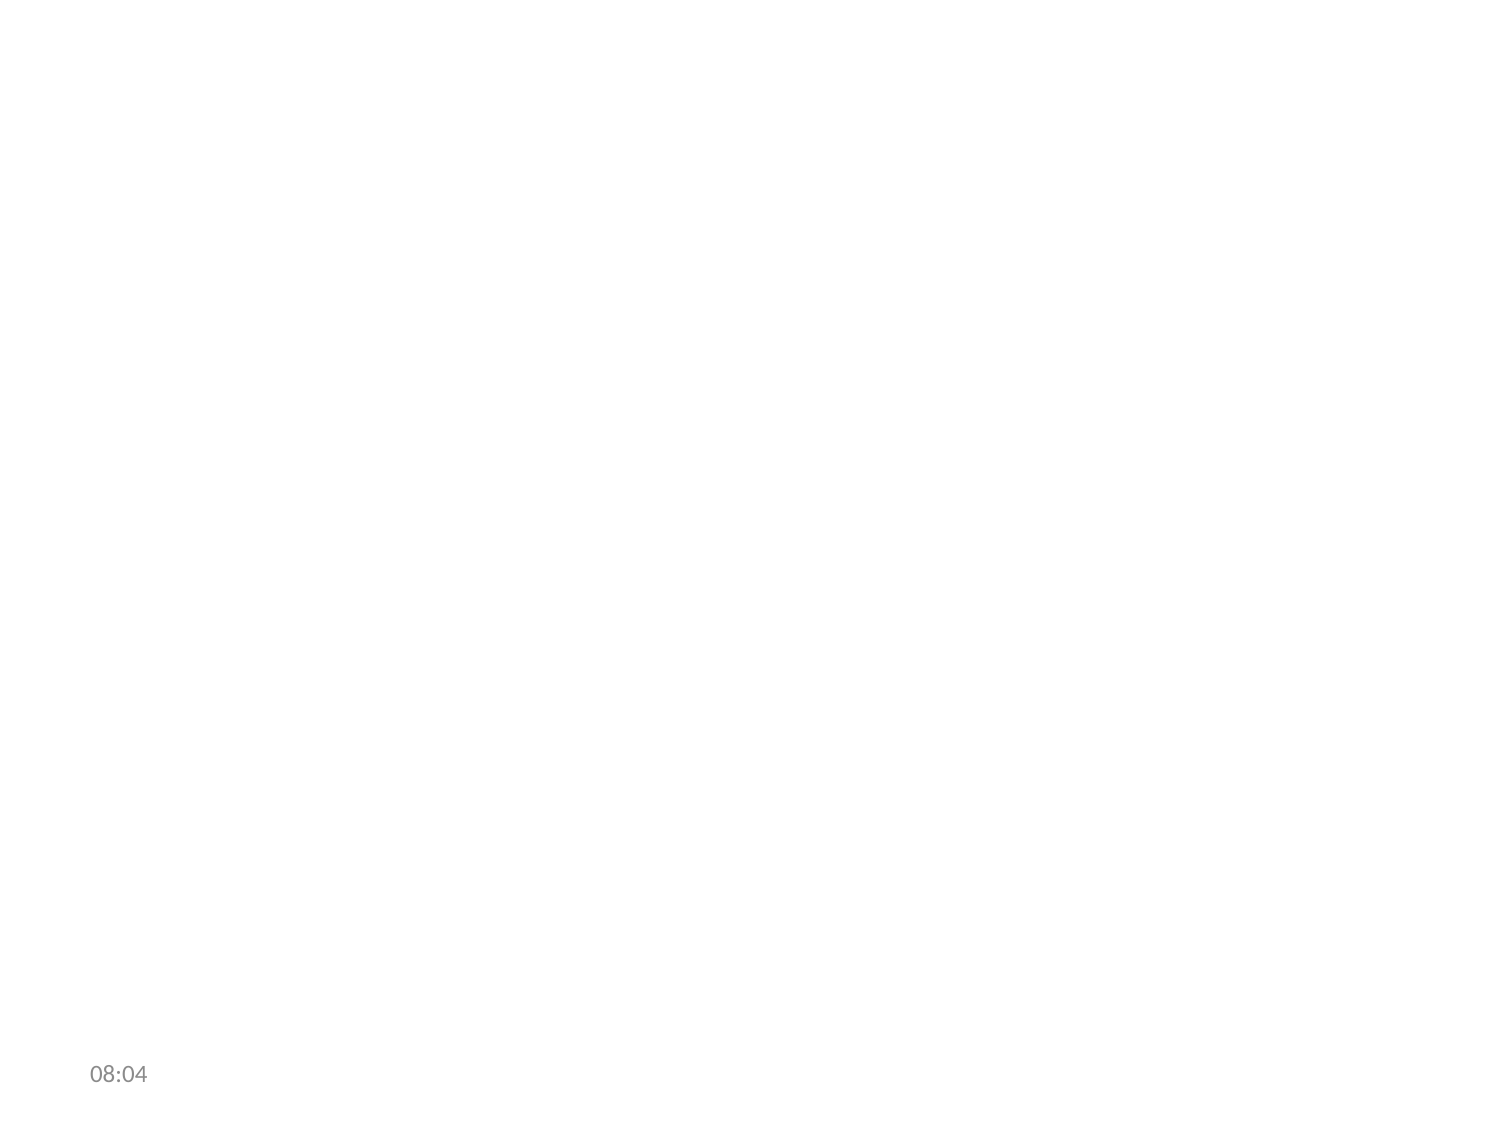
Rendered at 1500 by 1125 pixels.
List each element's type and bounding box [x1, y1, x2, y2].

slide_number [75, 1042, 425, 1103]
